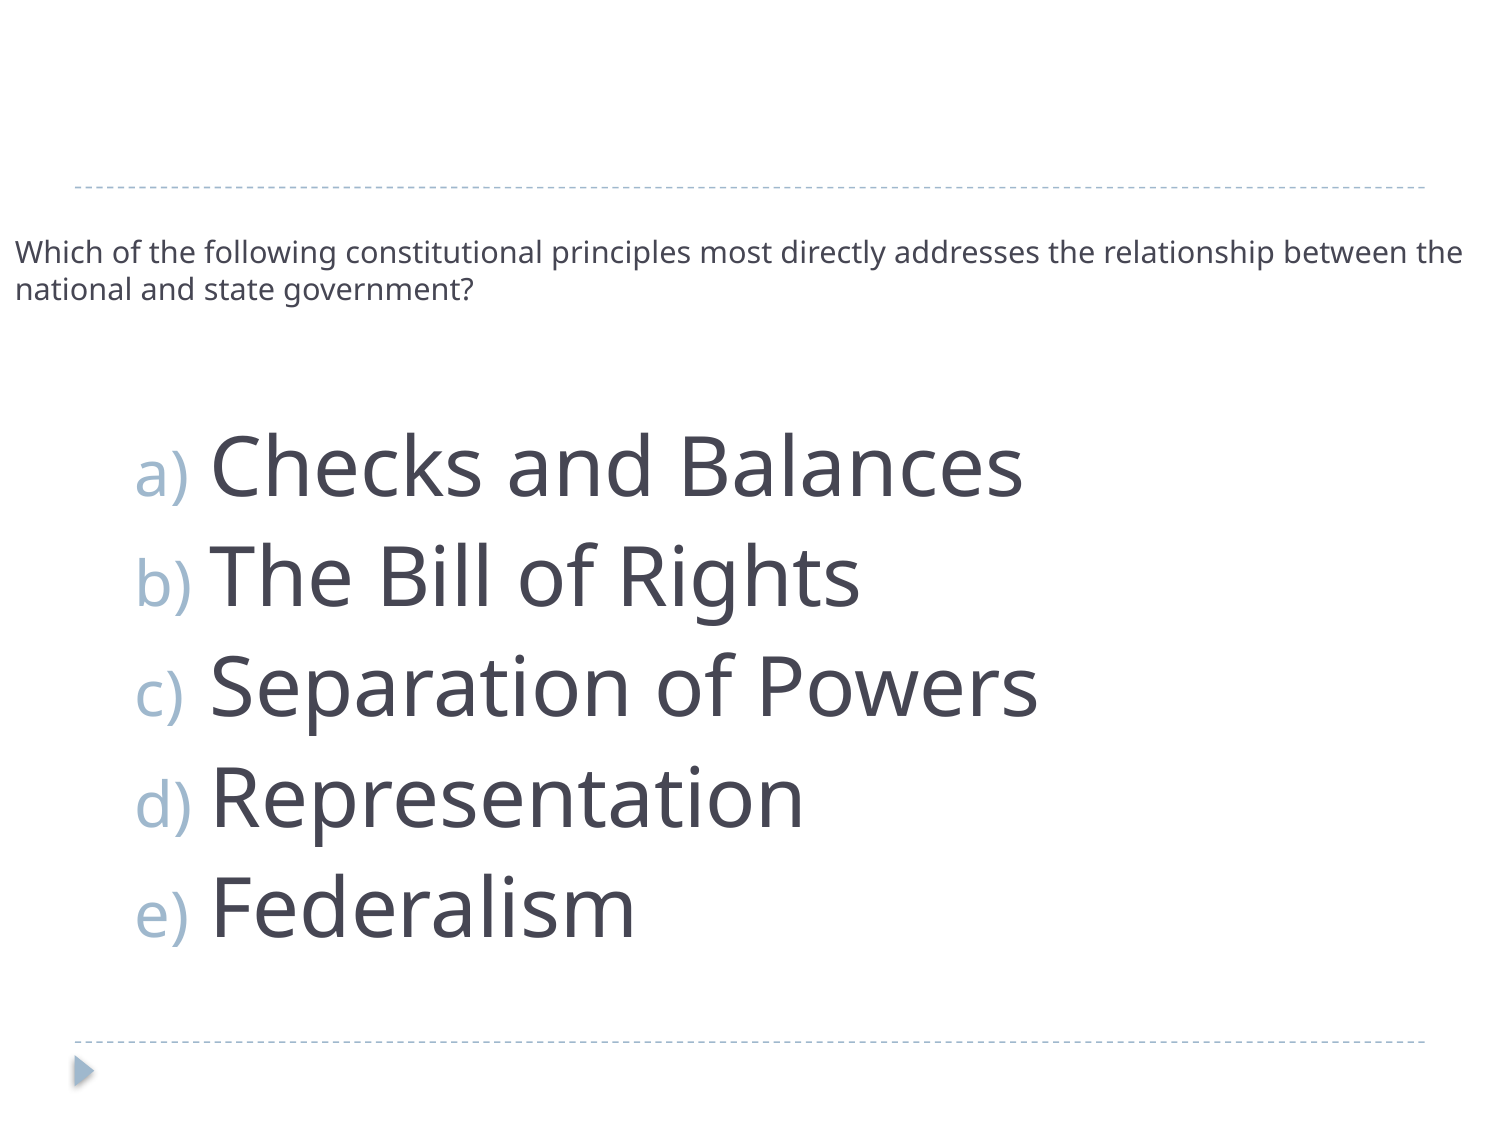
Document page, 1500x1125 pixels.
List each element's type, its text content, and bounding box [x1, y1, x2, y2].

title Which of the following constitutional principles most directly addresses the relationship between the national and state government? [0, 224, 1500, 388]
list Checks and Balances The Bill of Rights Separation of Powers Representation Federalism [75, 252, 1425, 1063]
